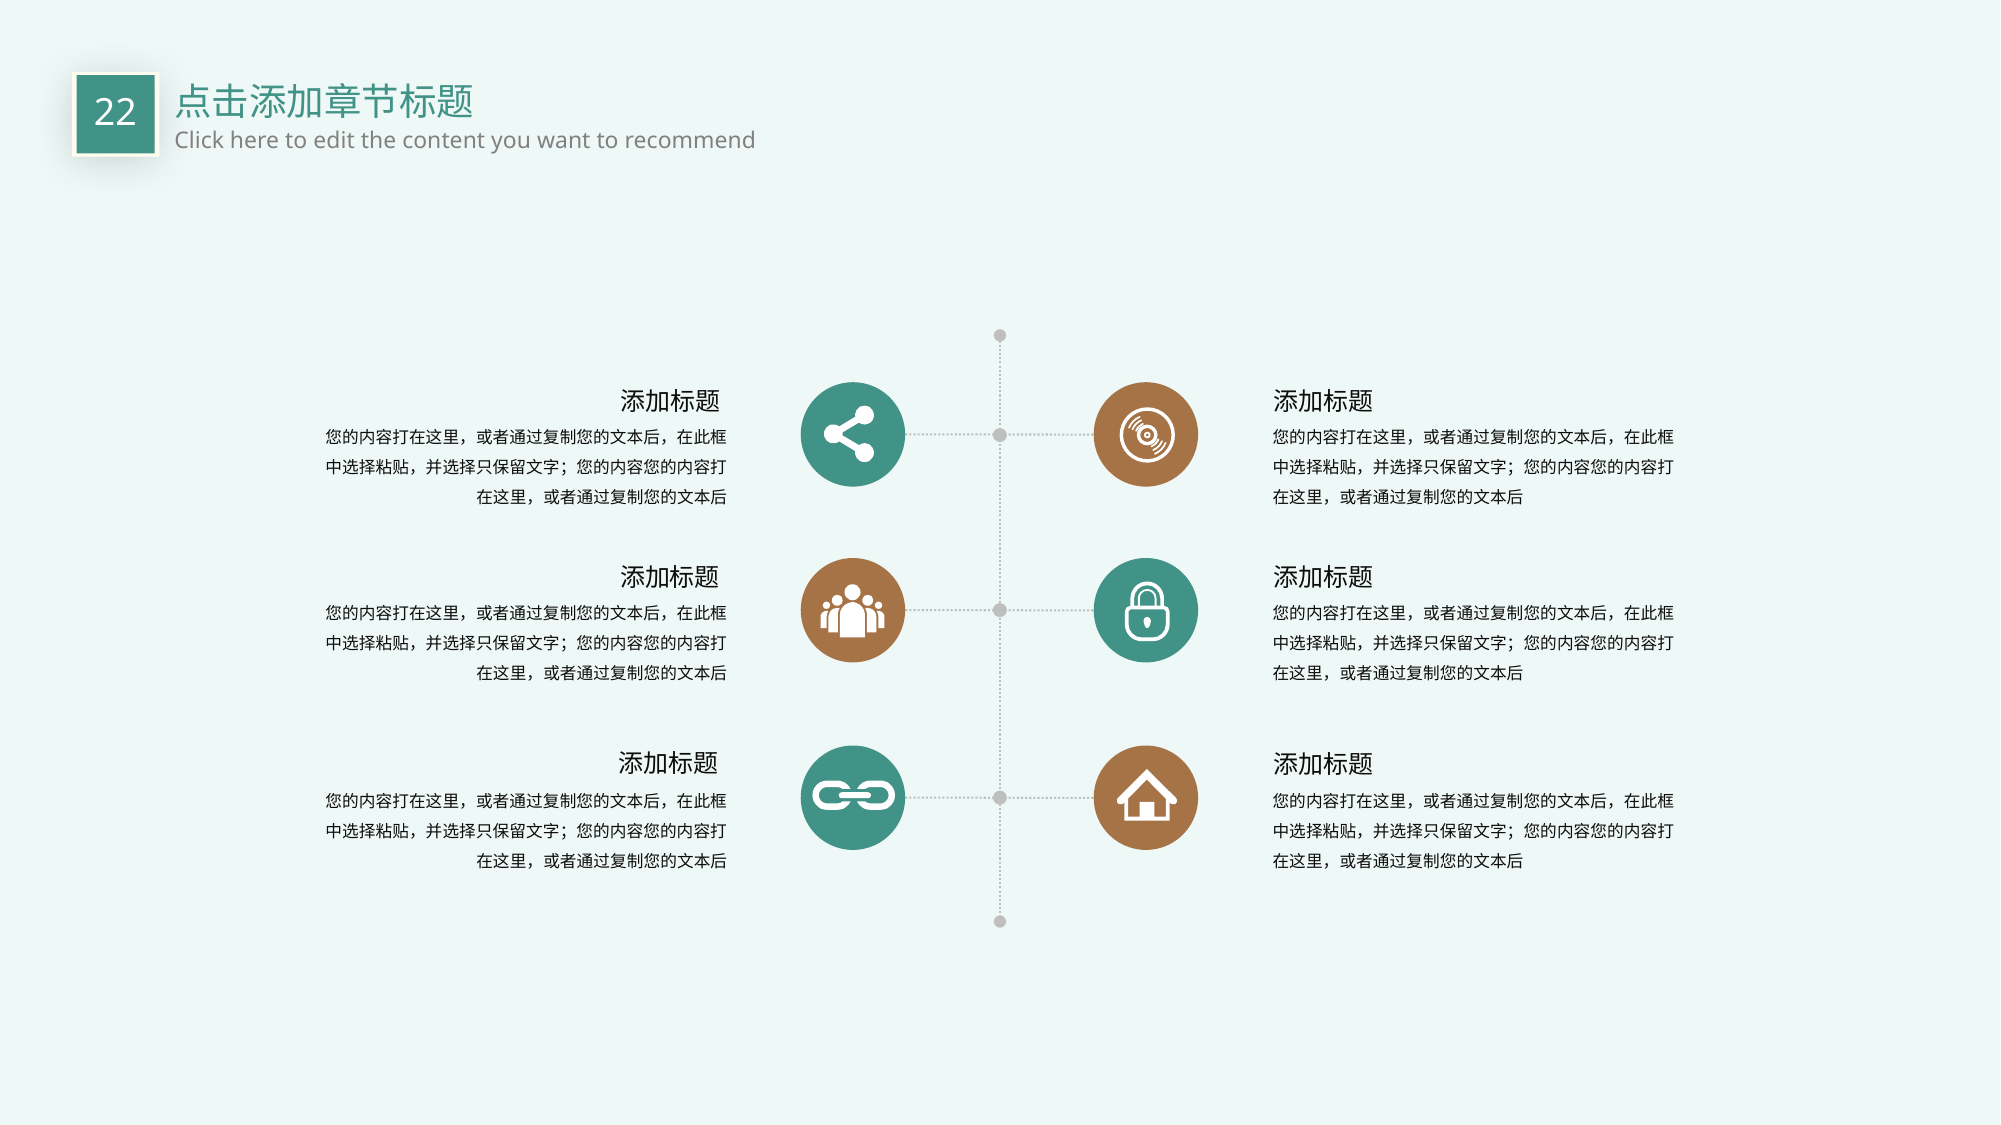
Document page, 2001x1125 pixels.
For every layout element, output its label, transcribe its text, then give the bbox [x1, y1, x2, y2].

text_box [1093, 557, 1199, 663]
list Click here to edit the content you want to recommend [159, 121, 1454, 172]
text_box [308, 538, 743, 692]
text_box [1093, 382, 1199, 487]
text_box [1257, 726, 1692, 880]
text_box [308, 362, 743, 516]
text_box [1257, 362, 1692, 516]
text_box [1093, 745, 1199, 850]
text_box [308, 725, 743, 880]
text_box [800, 382, 906, 487]
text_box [1257, 538, 1692, 692]
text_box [800, 557, 906, 663]
list 点击添加章节标题 [159, 75, 1454, 121]
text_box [992, 335, 1007, 922]
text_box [800, 745, 906, 850]
